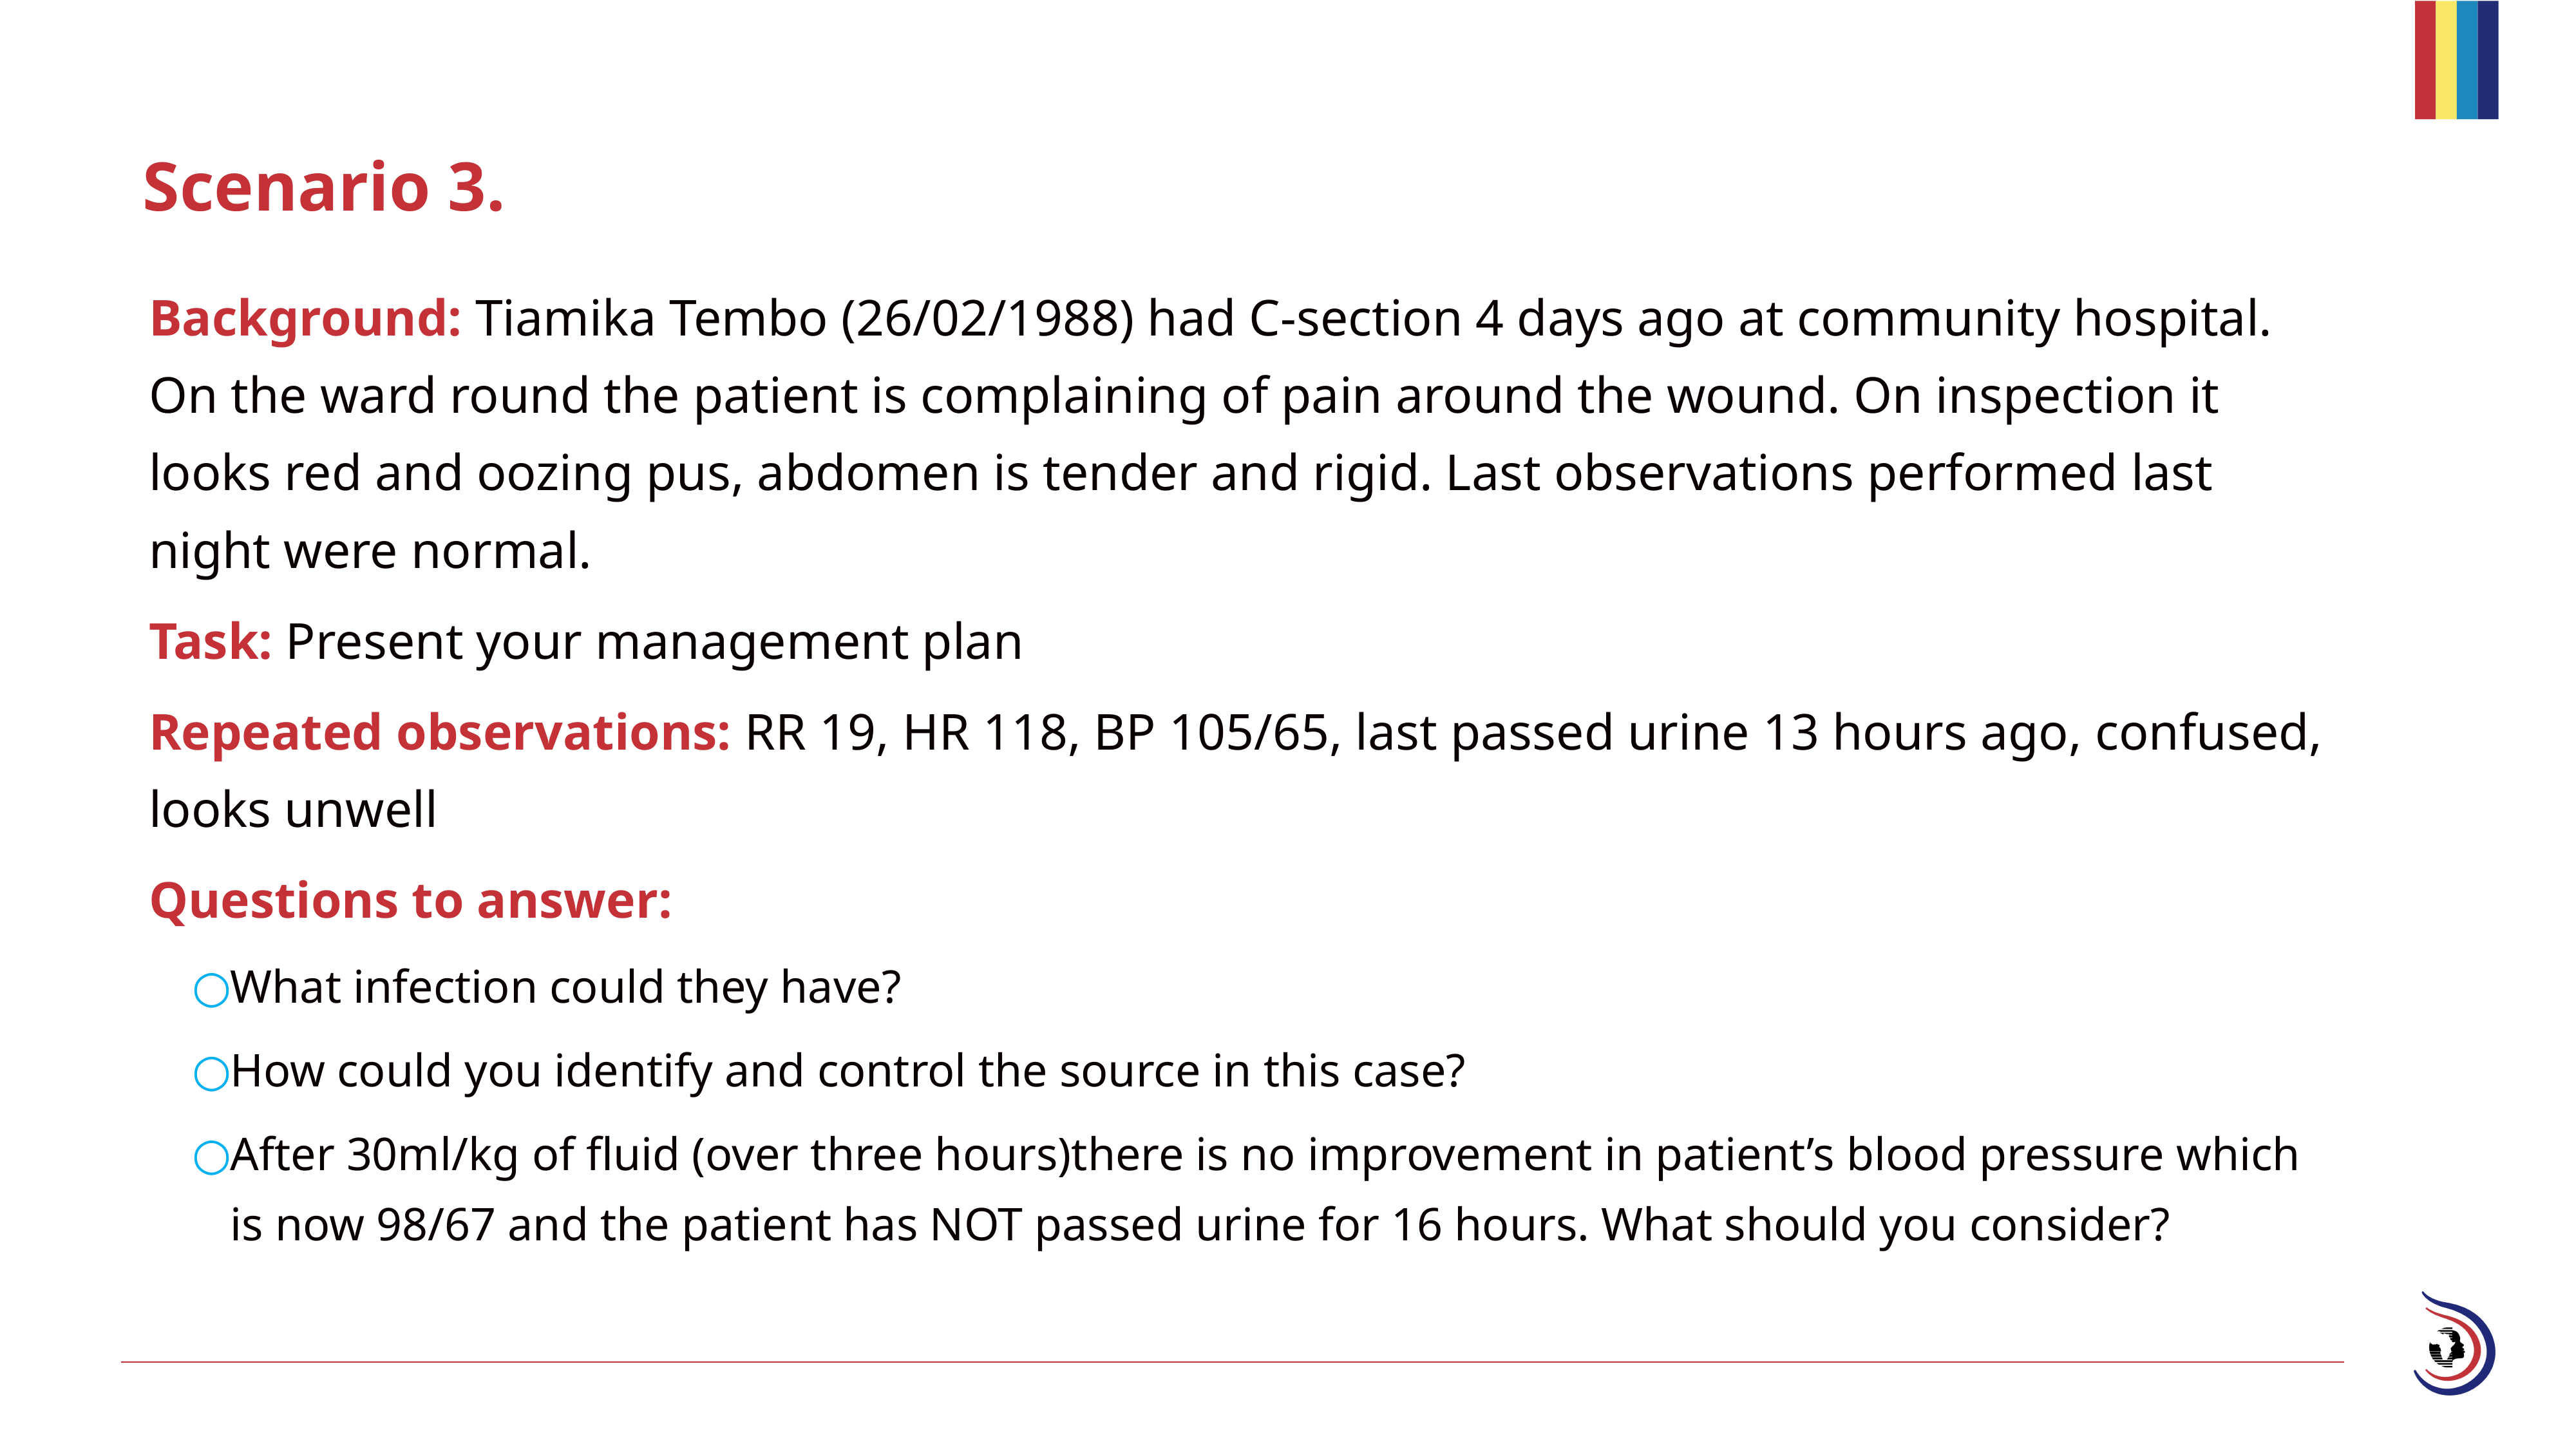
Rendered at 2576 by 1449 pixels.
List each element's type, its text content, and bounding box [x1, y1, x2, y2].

list Background: Tiamika Tembo (26/02/1988) had C-section 4 days ago at community hospital. On the ward round the patient is complaining of pain around the wound. On inspection it looks red and oozing pus, abdomen is tender and rigid. Last observations performed last night were normal. Task: Present your management plan Repeated observations: RR 19, HR 118, BP 105/65, last passed urine 13 hours ago, confused, looks unwell Questions to answer: What infection could they have? How could you identify and control the source in this case? After 30ml/kg of fluid (over three hours)there is no improvement in patient’s blood pressure which is now 98/67 and the patient has NOT passed urine for 16 hours. What should you consider? [117, 242, 2350, 1331]
picture [2394, 1277, 2512, 1411]
title Scenario 3. [117, 118, 2049, 242]
